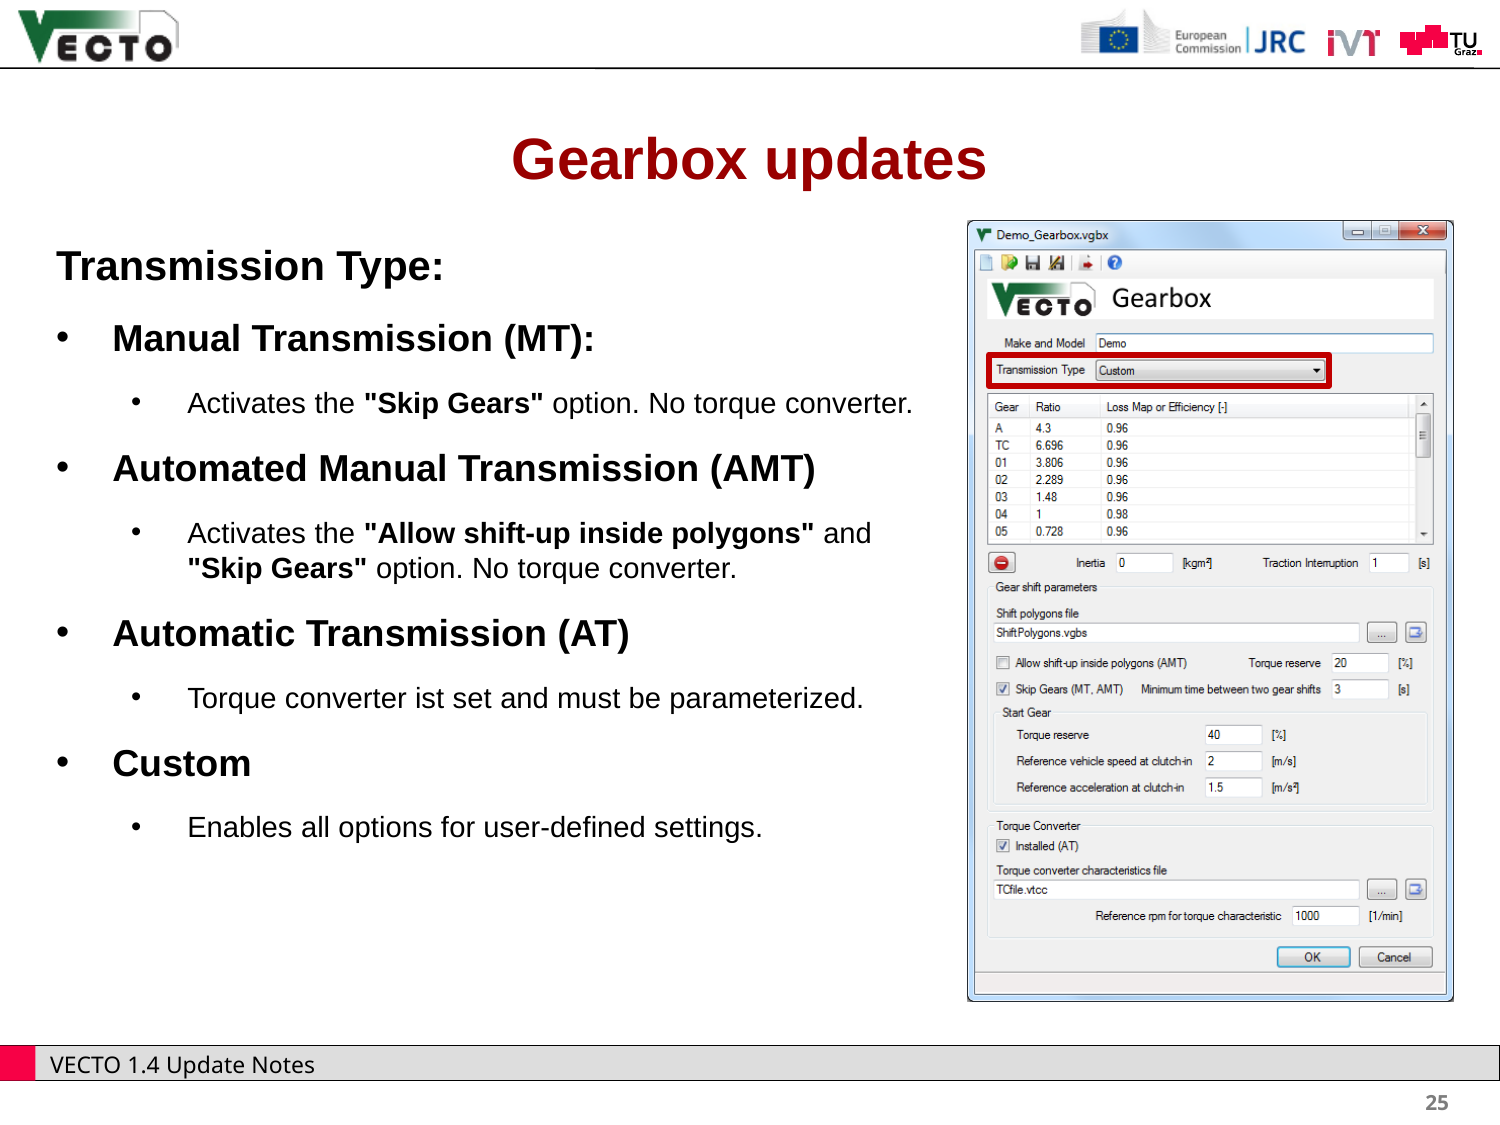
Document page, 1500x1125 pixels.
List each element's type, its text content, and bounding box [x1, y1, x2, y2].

picture [17, 9, 179, 65]
text_box Transmission Type: Manual Transmission (MT): Activates the "Skip Gears" option. No torque converter. Automated Manual Transmission (AMT) Activates the "Allow shift-up inside polygons" and "Skip Gears" option. No torque converter. Automatic Transmission (AT) Torque converter ist set and must be parameterized. Custom Enables all options for user-defined settings. [41, 231, 951, 852]
picture [1080, 7, 1306, 54]
picture [966, 220, 1454, 1002]
title Gearbox updates [0, 127, 1500, 185]
picture [1328, 30, 1380, 56]
